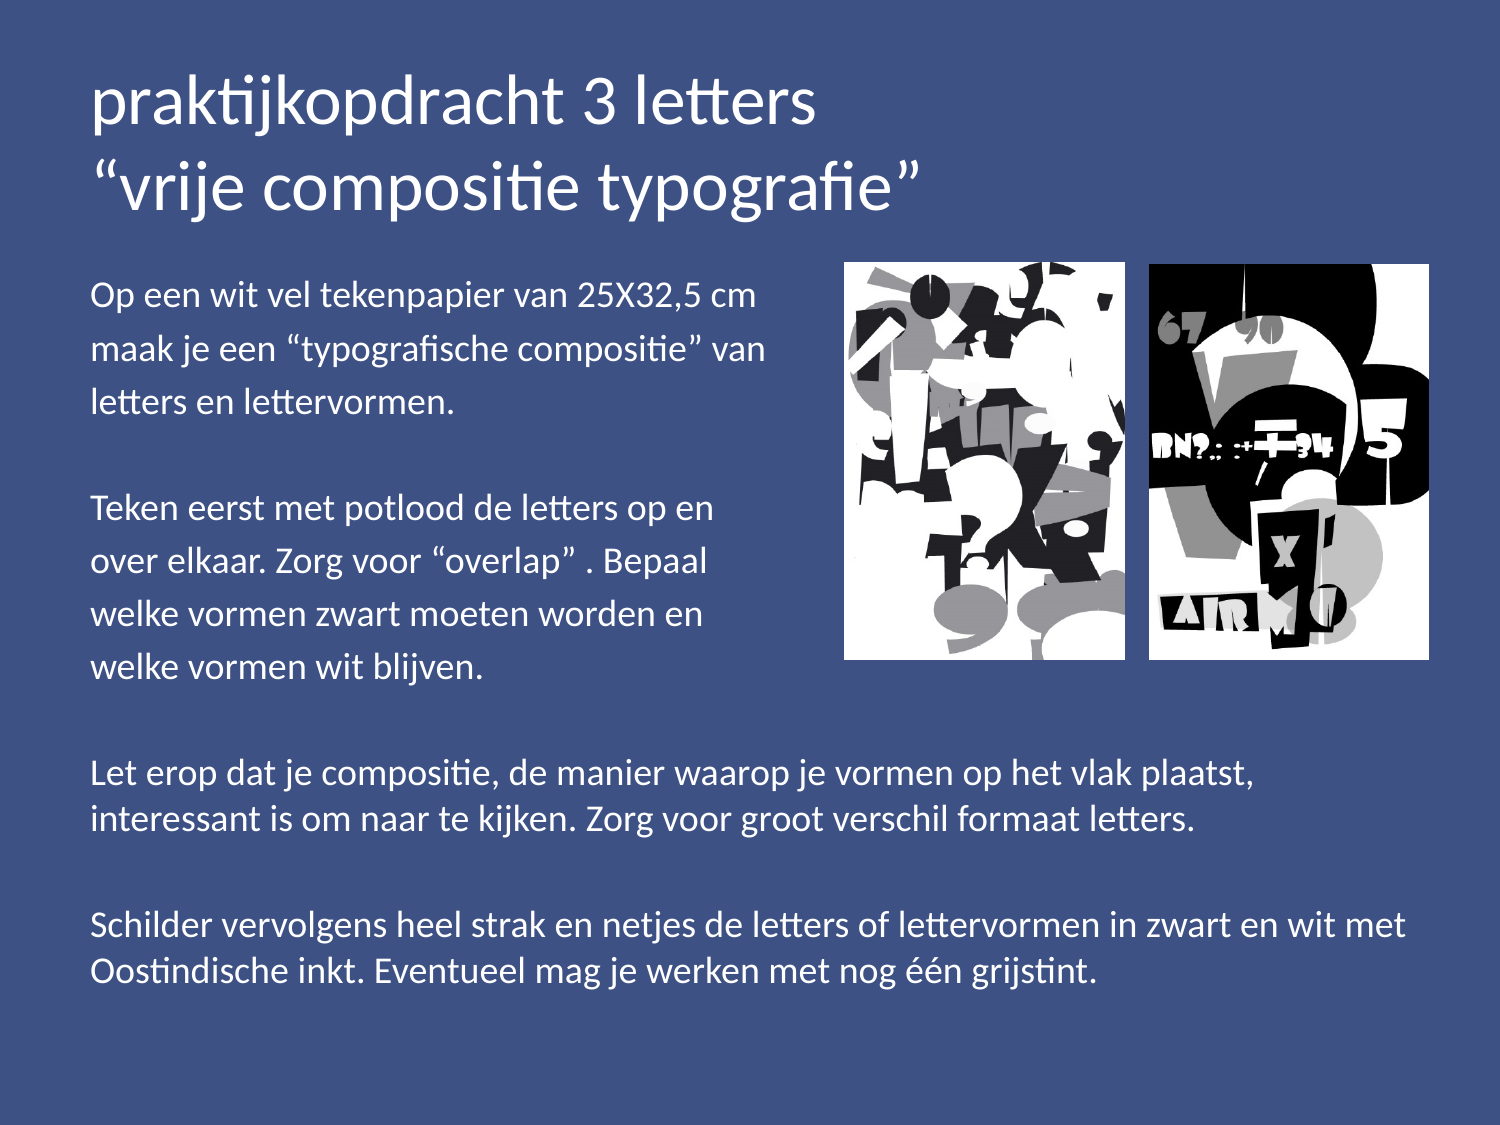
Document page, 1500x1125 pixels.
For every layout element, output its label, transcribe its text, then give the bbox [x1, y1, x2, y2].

picture [844, 262, 1126, 660]
list Op een wit vel tekenpapier van 25X32,5 cm maak je een “typografische compositie” van letters en lettervormen. Teken eerst met potlood de letters op en over elkaar. Zorg voor “overlap” . Bepaal welke vormen zwart moeten worden en welke vormen wit blijven. Let erop dat je compositie, de manier waarop je vormen op het vlak plaatst, interessant is om naar te kijken. Zorg voor groot verschil formaat letters. Schilder vervolgens heel strak en netjes de letters of lettervormen in zwart en wit met Oostindische inkt. Eventueel mag je werken met nog één grijstint. [75, 262, 1425, 1005]
picture [1149, 264, 1429, 660]
title praktijkopdracht 3 letters “vrije compositie typografie” [75, 45, 1425, 233]
